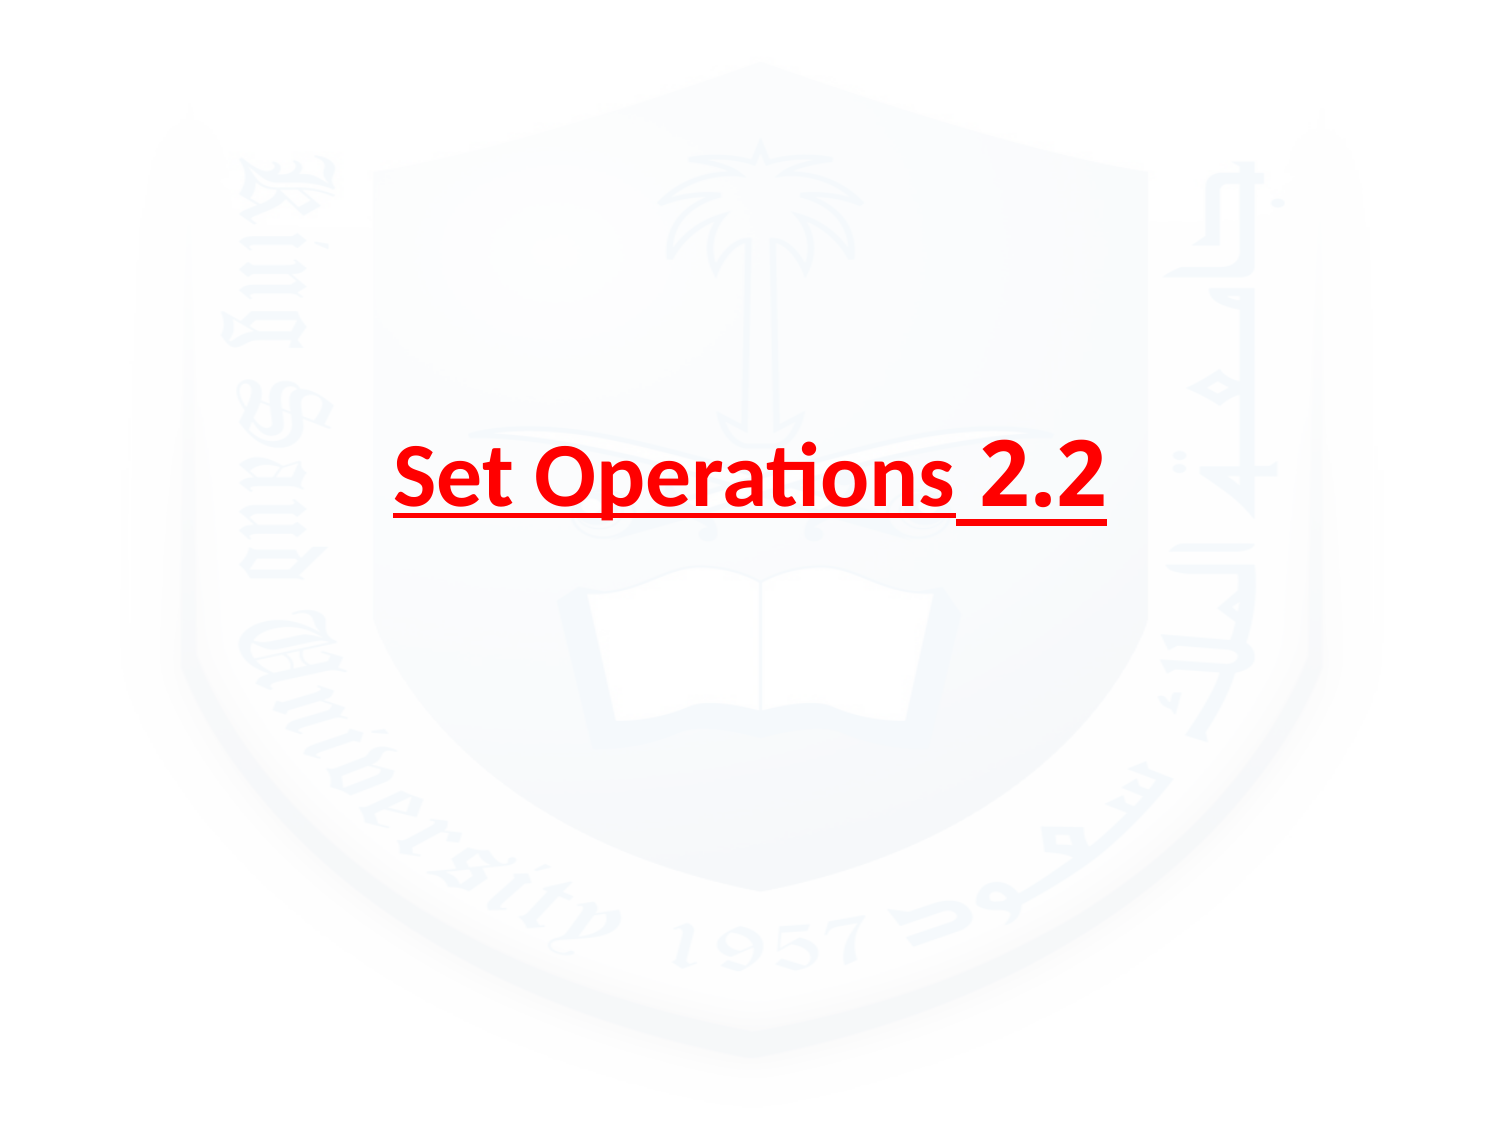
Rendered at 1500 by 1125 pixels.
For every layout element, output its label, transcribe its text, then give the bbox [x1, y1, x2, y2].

title 2.2 Set Operations [112, 349, 1388, 591]
